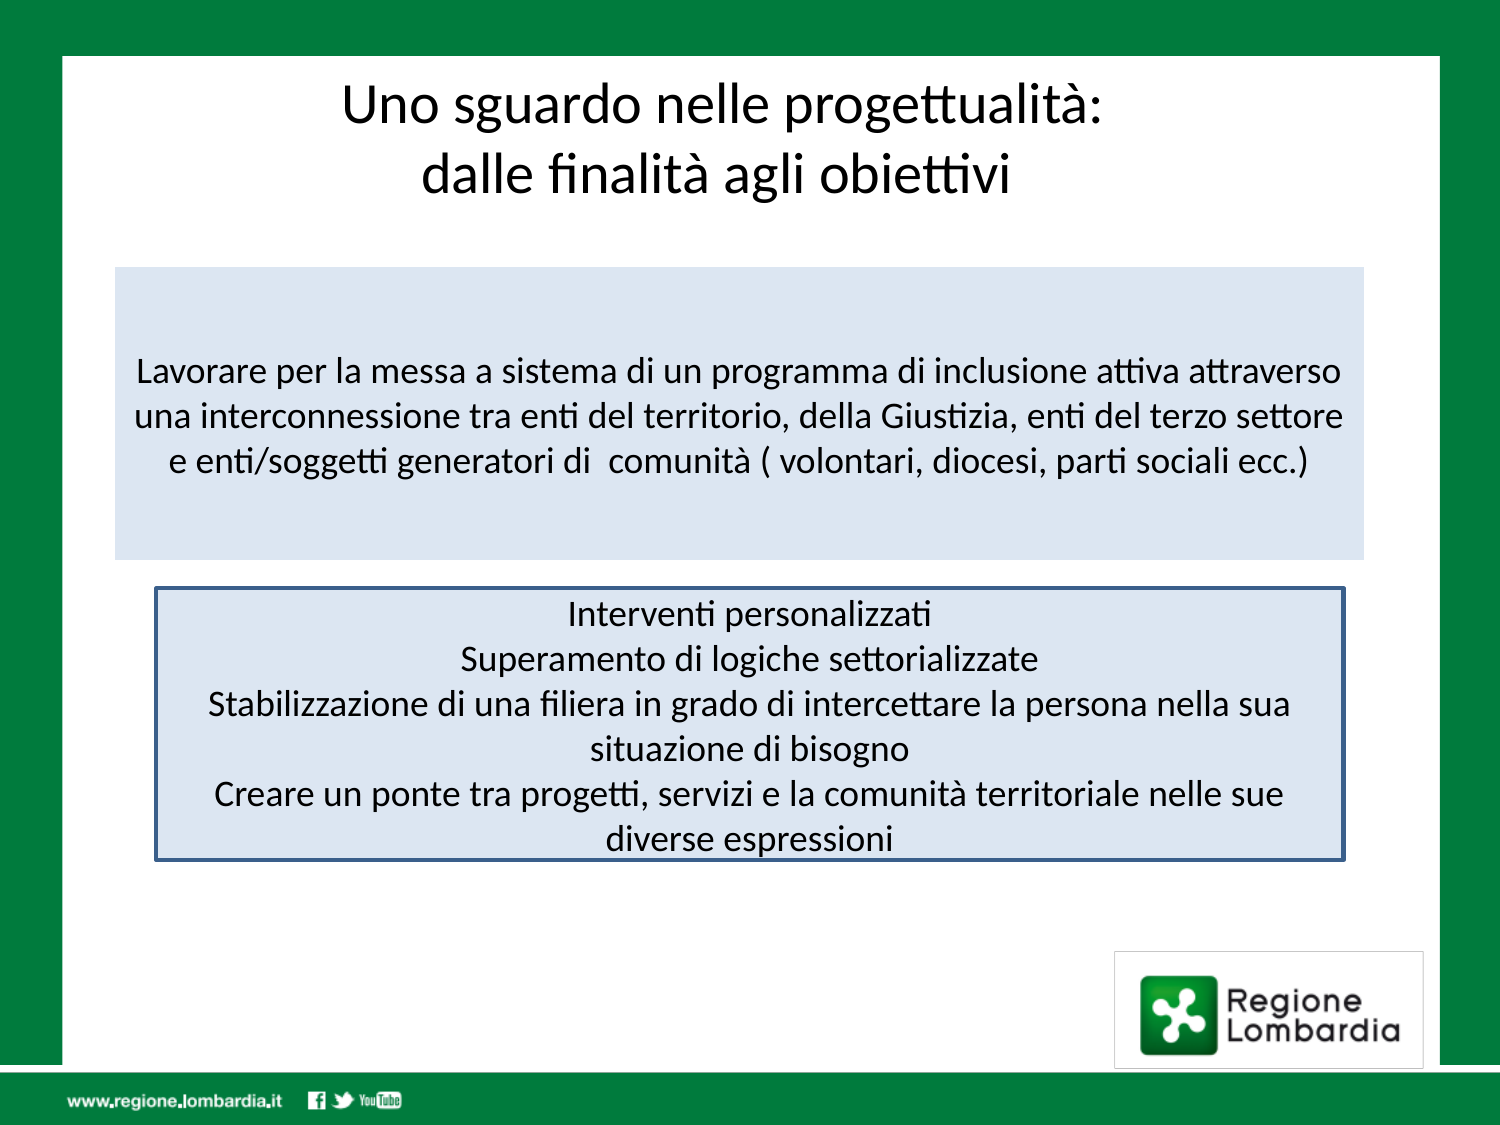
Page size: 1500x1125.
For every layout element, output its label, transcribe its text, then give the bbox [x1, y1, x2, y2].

text_box Interventi personalizzati Superamento di logiche settorializzate Stabilizzazione di una filiera in grado di intercettare la persona nella sua situazione di bisogno Creare un ponte tra progetti, servizi e la comunità territoriale nelle sue diverse espressioni [154, 586, 1346, 862]
title Uno sguardo nelle progettualità: dalle finalità agli obiettivi [96, 57, 1350, 233]
text_box Lavorare per la messa a sistema di un programma di inclusione attiva attraverso una interconnessione tra enti del territorio, della Giustizia, enti del terzo settore e enti/soggetti generatori di comunità ( volontari, diocesi, parti sociali ecc.) [110, 263, 1368, 564]
